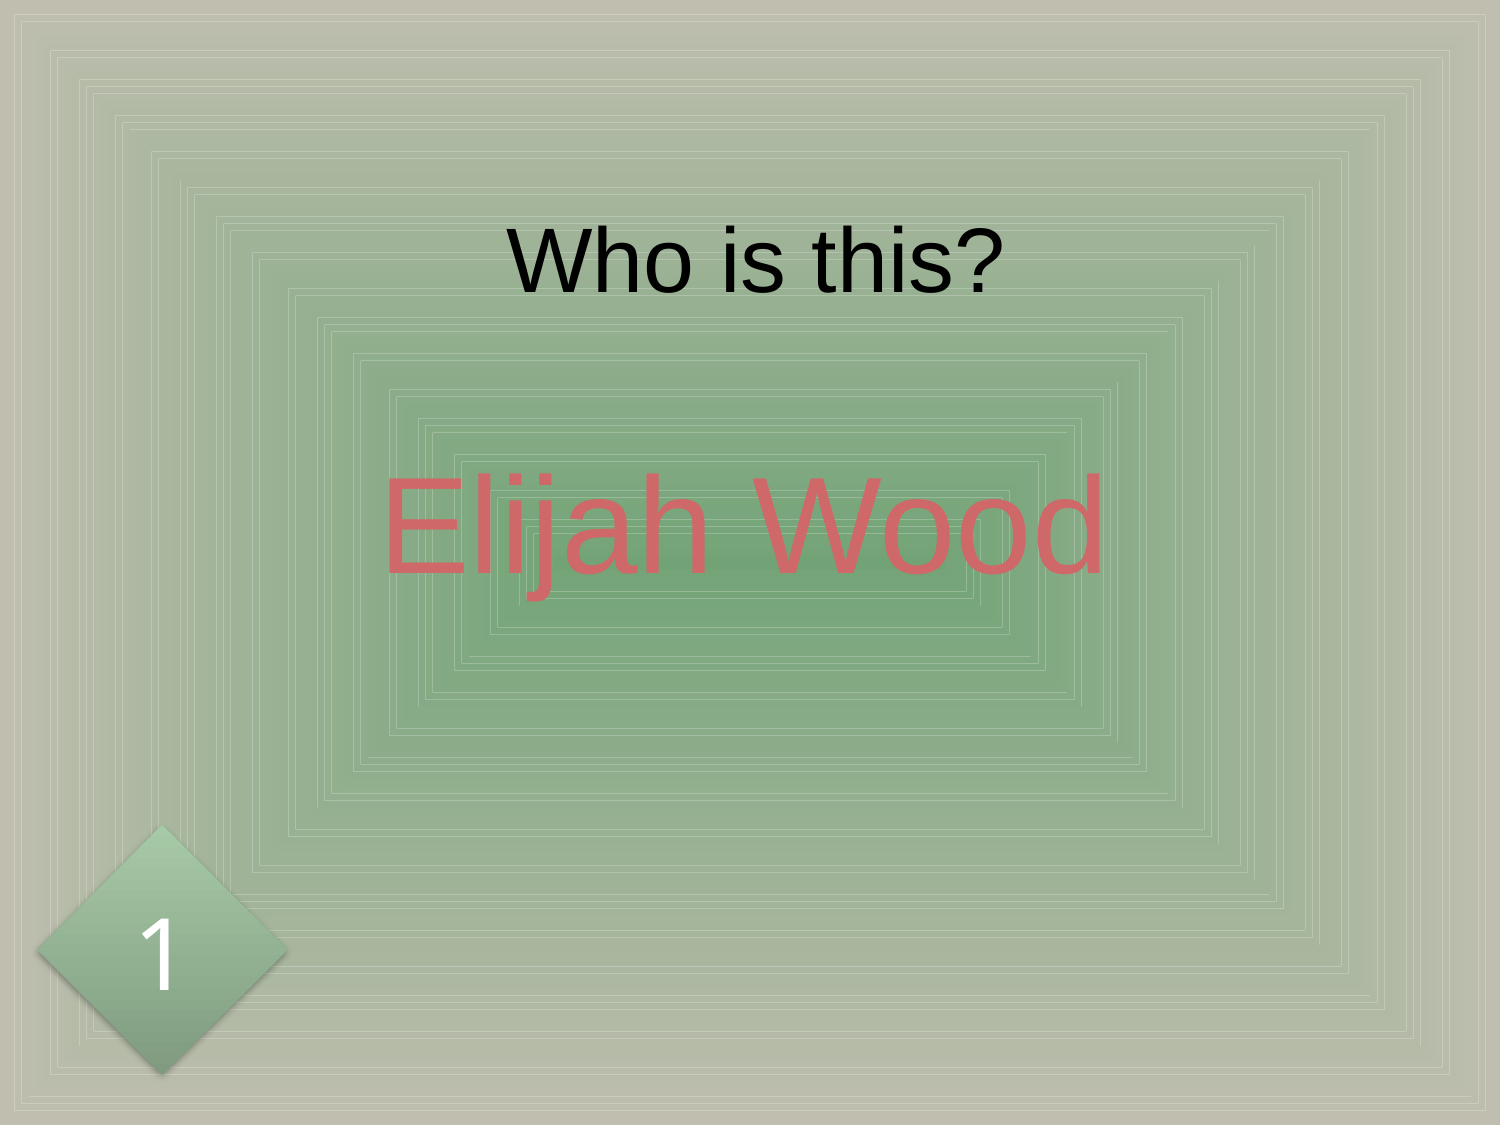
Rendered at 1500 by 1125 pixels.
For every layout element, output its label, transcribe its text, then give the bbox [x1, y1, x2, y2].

title Who is this? [112, 87, 1401, 426]
text_box Elijah Wood [99, 350, 1388, 688]
text_box 1 [37, 825, 288, 1075]
